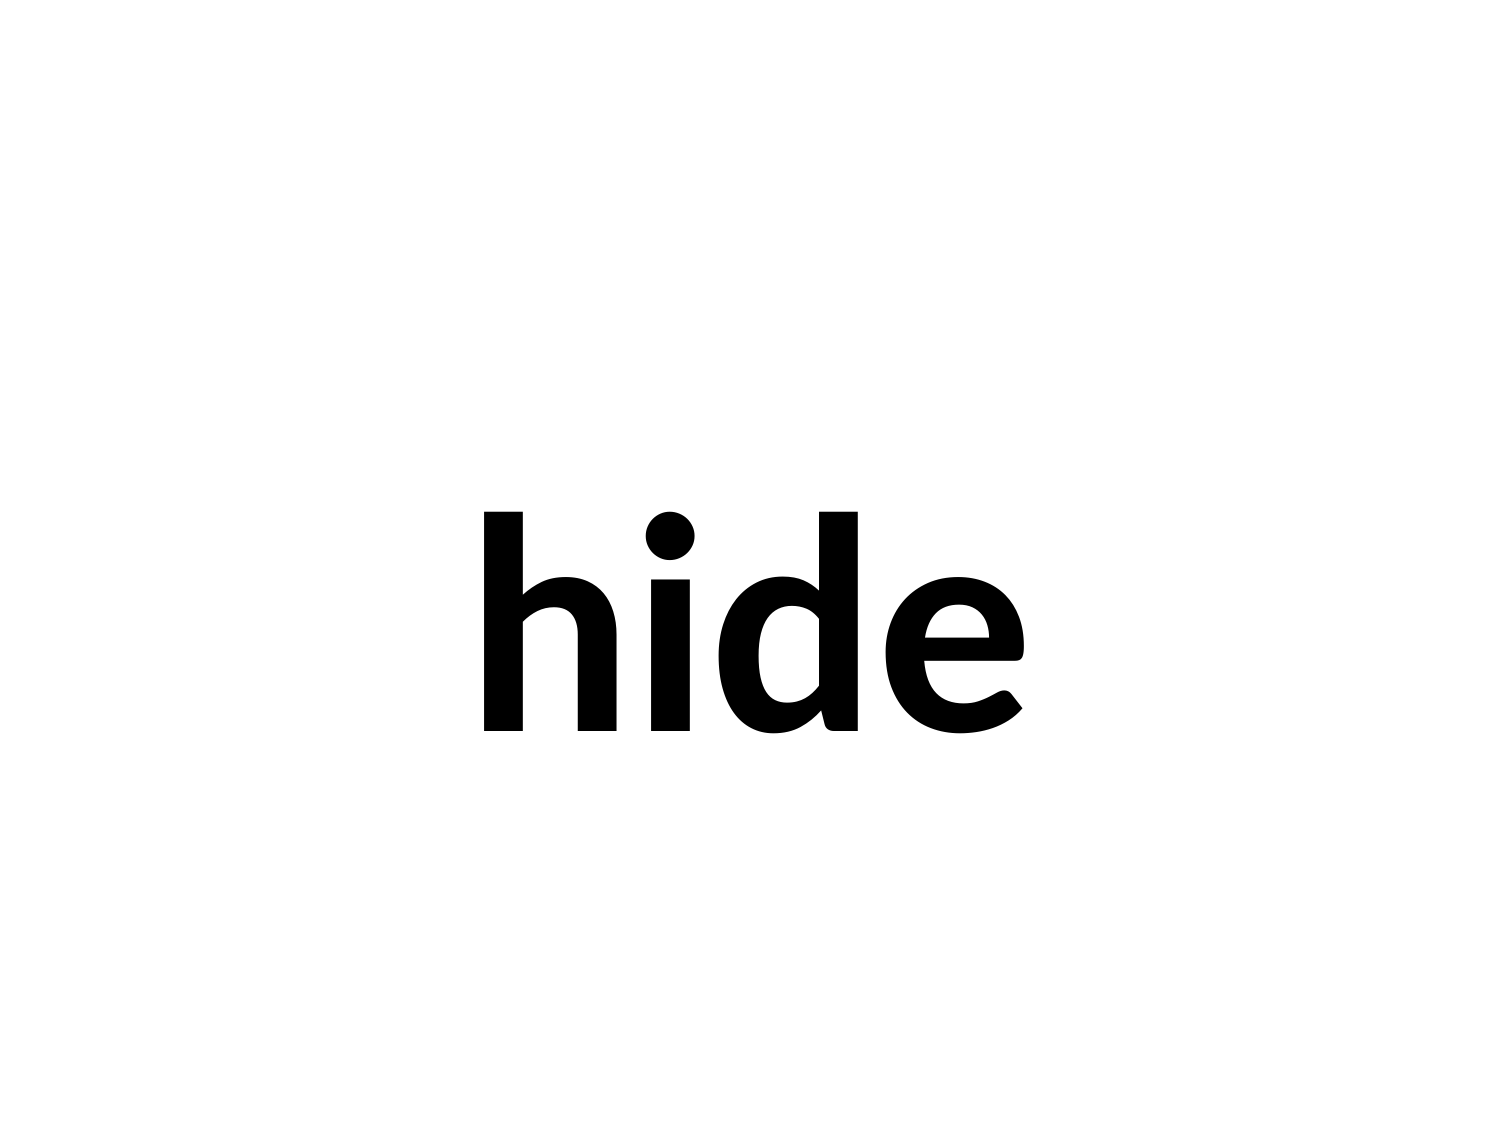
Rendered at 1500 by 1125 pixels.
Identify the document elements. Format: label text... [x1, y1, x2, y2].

title hide [75, 512, 1425, 700]
